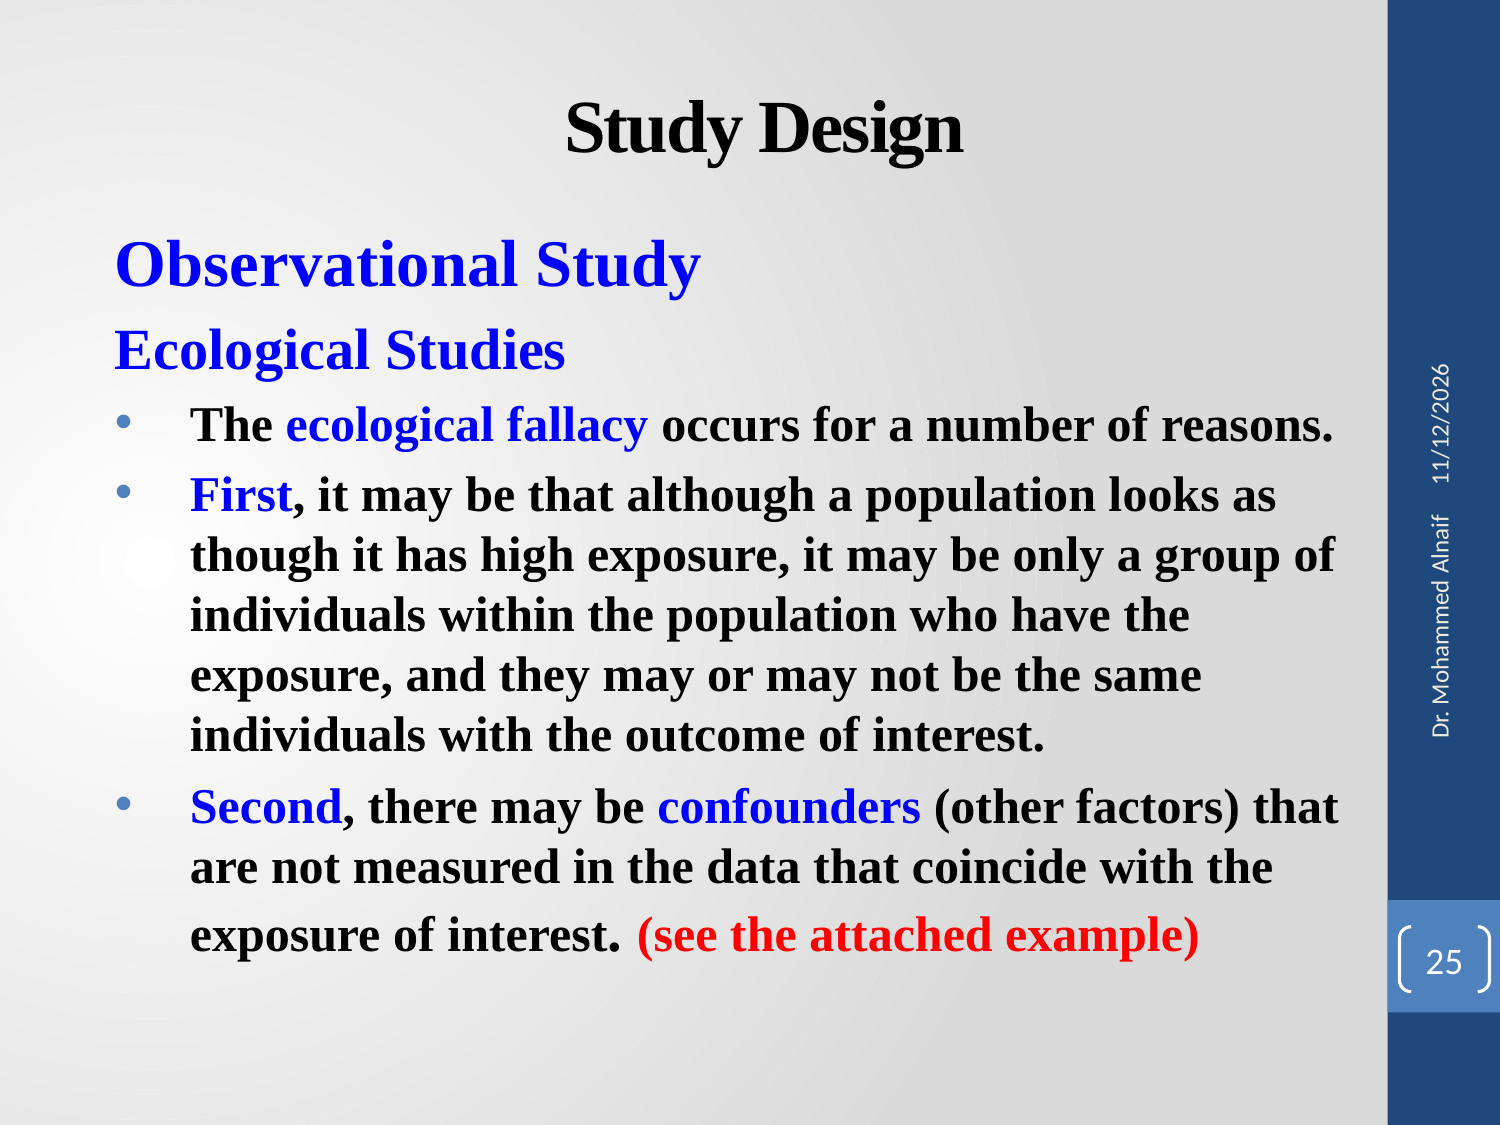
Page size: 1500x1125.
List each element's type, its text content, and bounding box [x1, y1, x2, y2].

subtitle Observational Study Ecological Studies The ecological fallacy occurs for a number of reasons. First, it may be that although a population looks as though it has high exposure, it may be only a group of individuals within the population who have the exposure, and they may or may not be the same individuals with the outcome of interest. Second, there may be confounders (other factors) that are not measured in the data that coincide with the exposure of interest. (see the attached example) [99, 212, 1375, 1038]
title Study Design [112, 66, 1388, 175]
footer Dr. Mohammed Alnaif [1408, 500, 1469, 889]
slide_number 25 [1397, 925, 1492, 994]
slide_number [1408, 100, 1469, 500]
